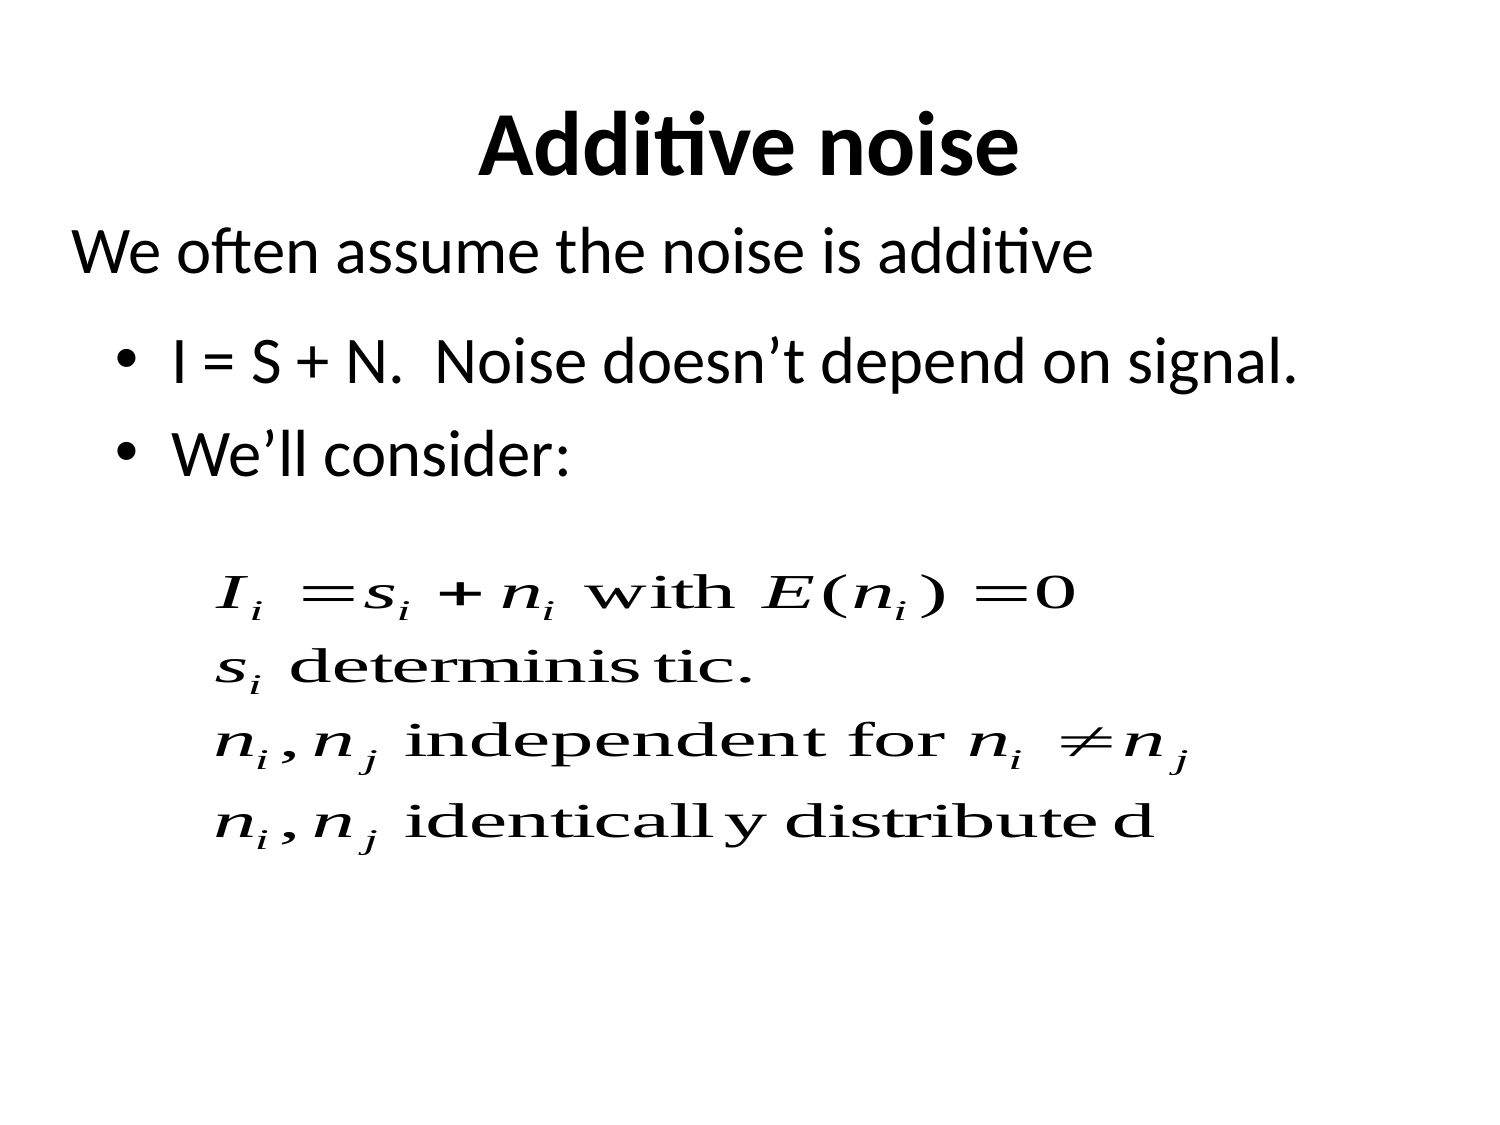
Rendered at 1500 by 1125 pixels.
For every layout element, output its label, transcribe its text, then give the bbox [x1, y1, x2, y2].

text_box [199, 562, 1213, 864]
list I = S + N. Noise doesn’t depend on signal. We’ll consider: [99, 309, 1375, 1125]
title Additive noise [75, 45, 1425, 233]
text_box We often assume the noise is additive [56, 199, 1111, 455]
